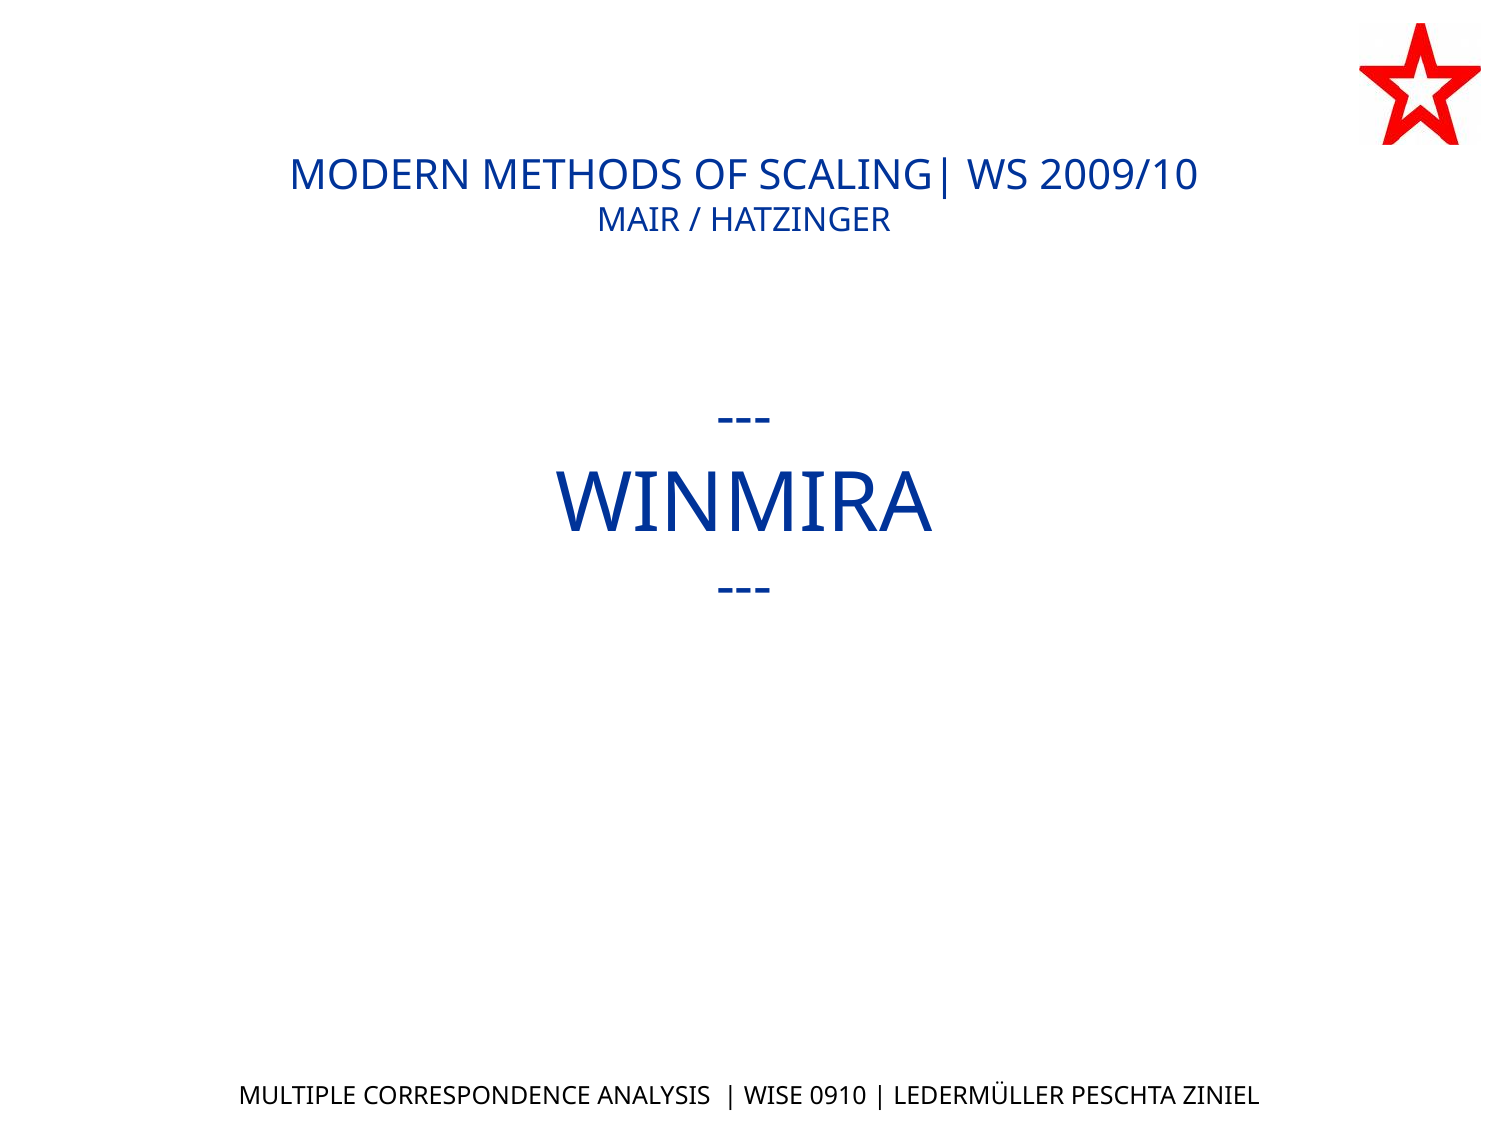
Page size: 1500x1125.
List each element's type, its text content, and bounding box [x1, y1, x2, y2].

picture [1359, 23, 1481, 145]
title Modern methods of scaling| WS 2009/10 Mair / Hatzinger --- winmira --- [35, 140, 1454, 914]
